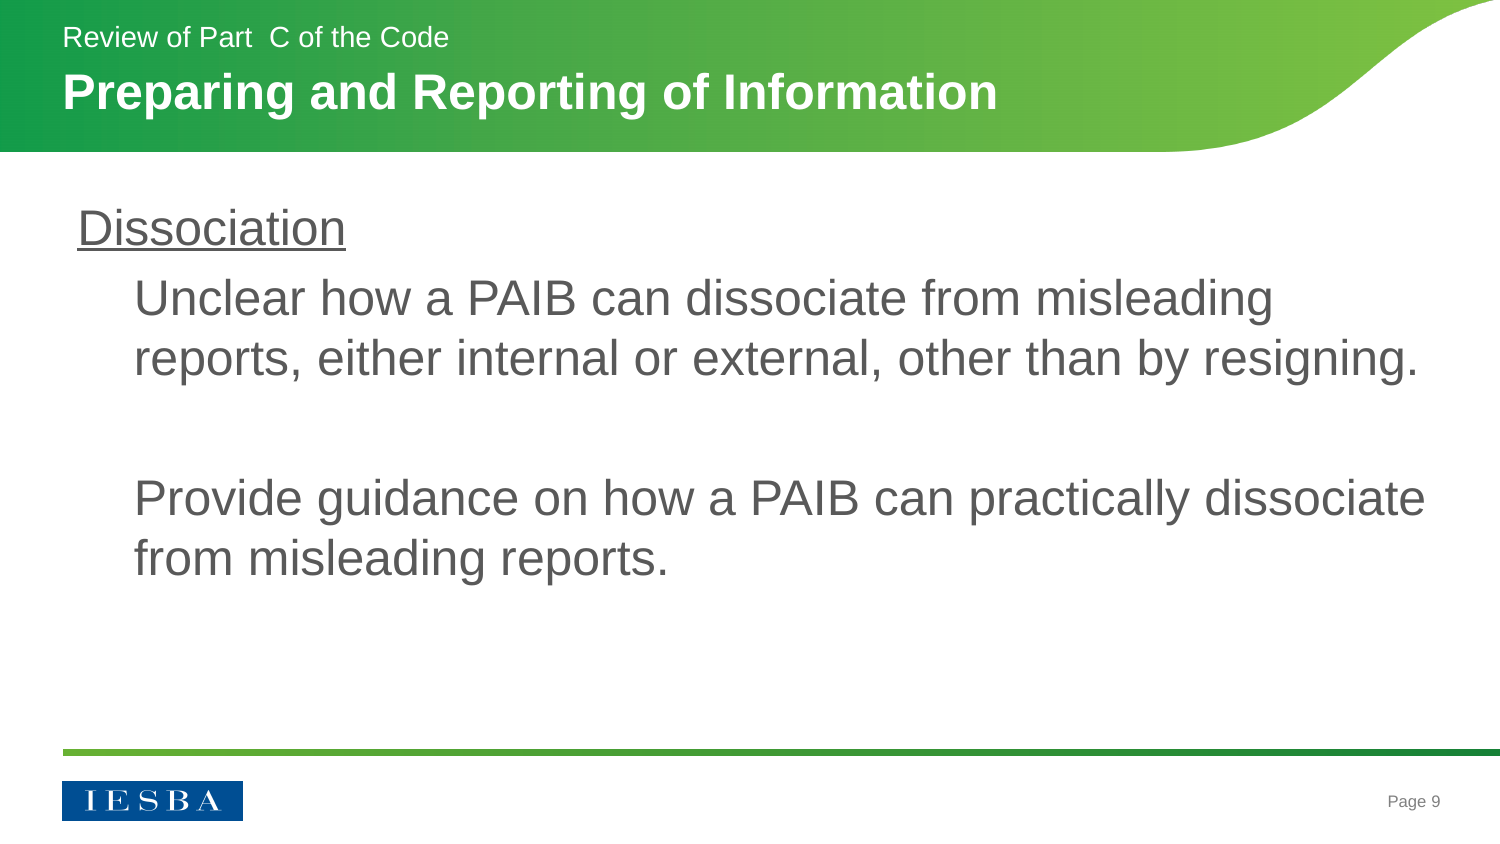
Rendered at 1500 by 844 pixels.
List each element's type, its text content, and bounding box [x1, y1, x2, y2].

title Preparing and Reporting of Information [62, 56, 1300, 122]
picture [62, 781, 243, 821]
picture [0, 0, 1497, 152]
list Dissociation Unclear how a PAIB can dissociate from misleading reports, either internal or external, other than by resigning. Provide guidance on how a PAIB can practically dissociate from misleading reports. [62, 187, 1450, 694]
subtitle Review of Part C of the Code [62, 18, 500, 47]
